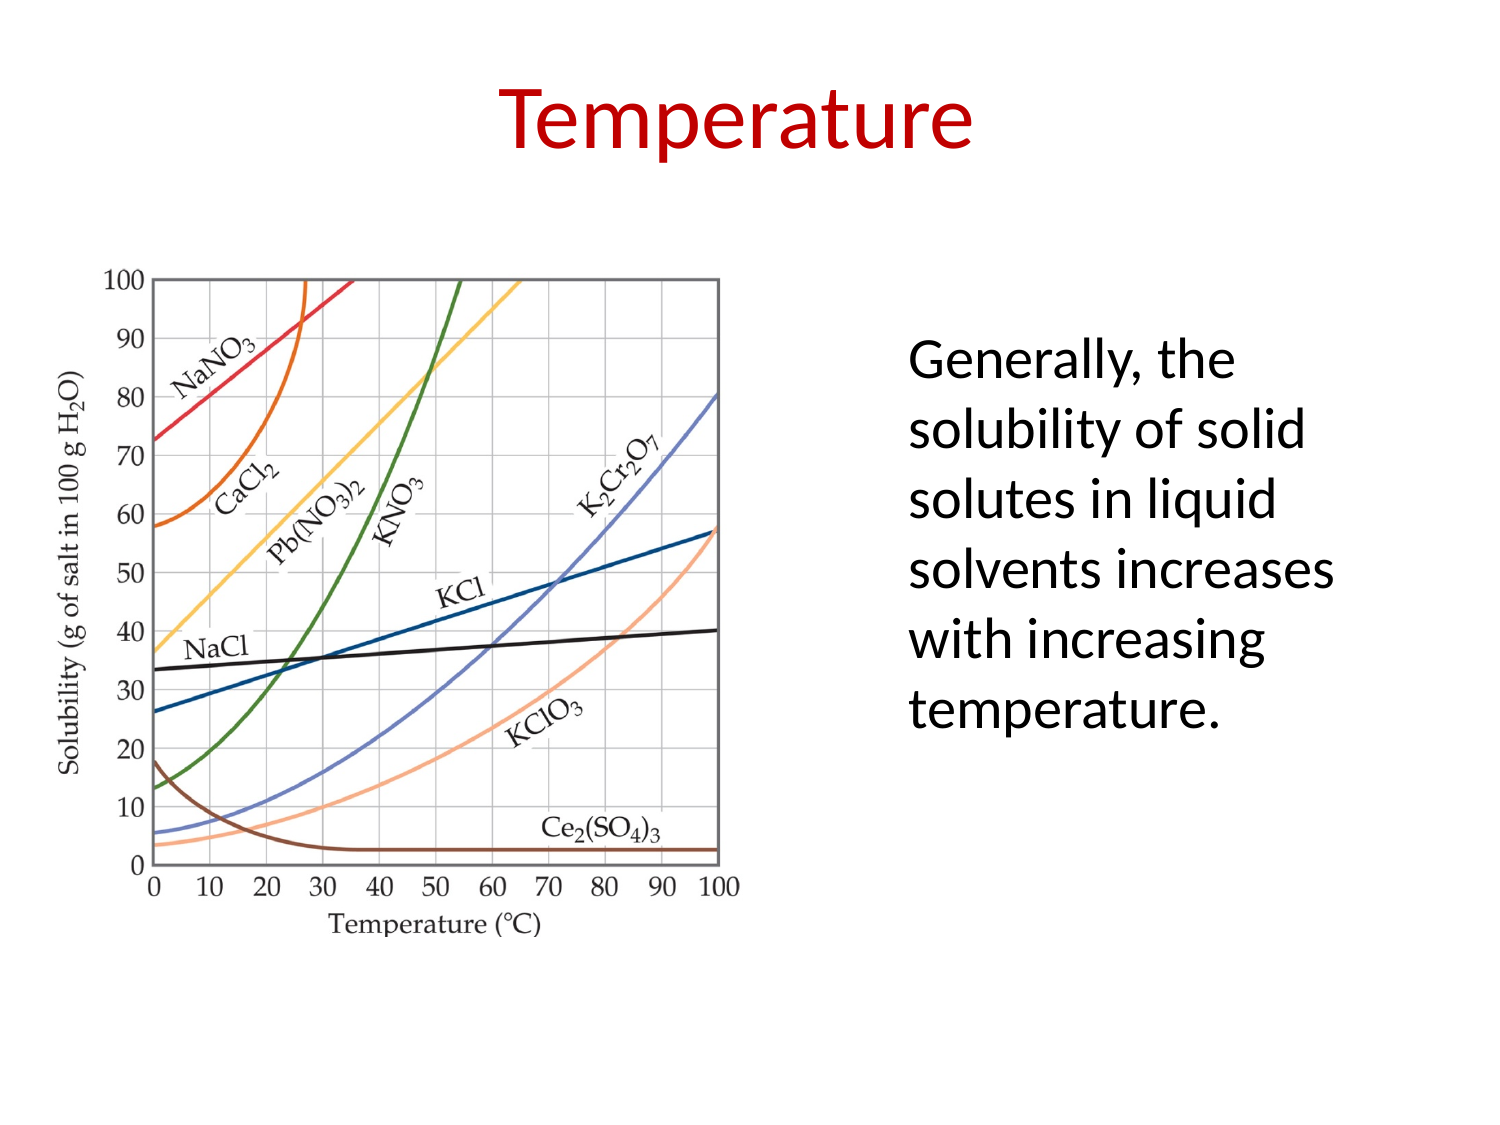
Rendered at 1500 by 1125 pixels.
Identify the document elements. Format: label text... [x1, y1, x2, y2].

text_box Temperature [99, 50, 1375, 238]
text_box Generally, the solubility of solid solutes in liquid solvents increases with increasing temperature. [837, 312, 1413, 938]
picture [49, 262, 747, 938]
